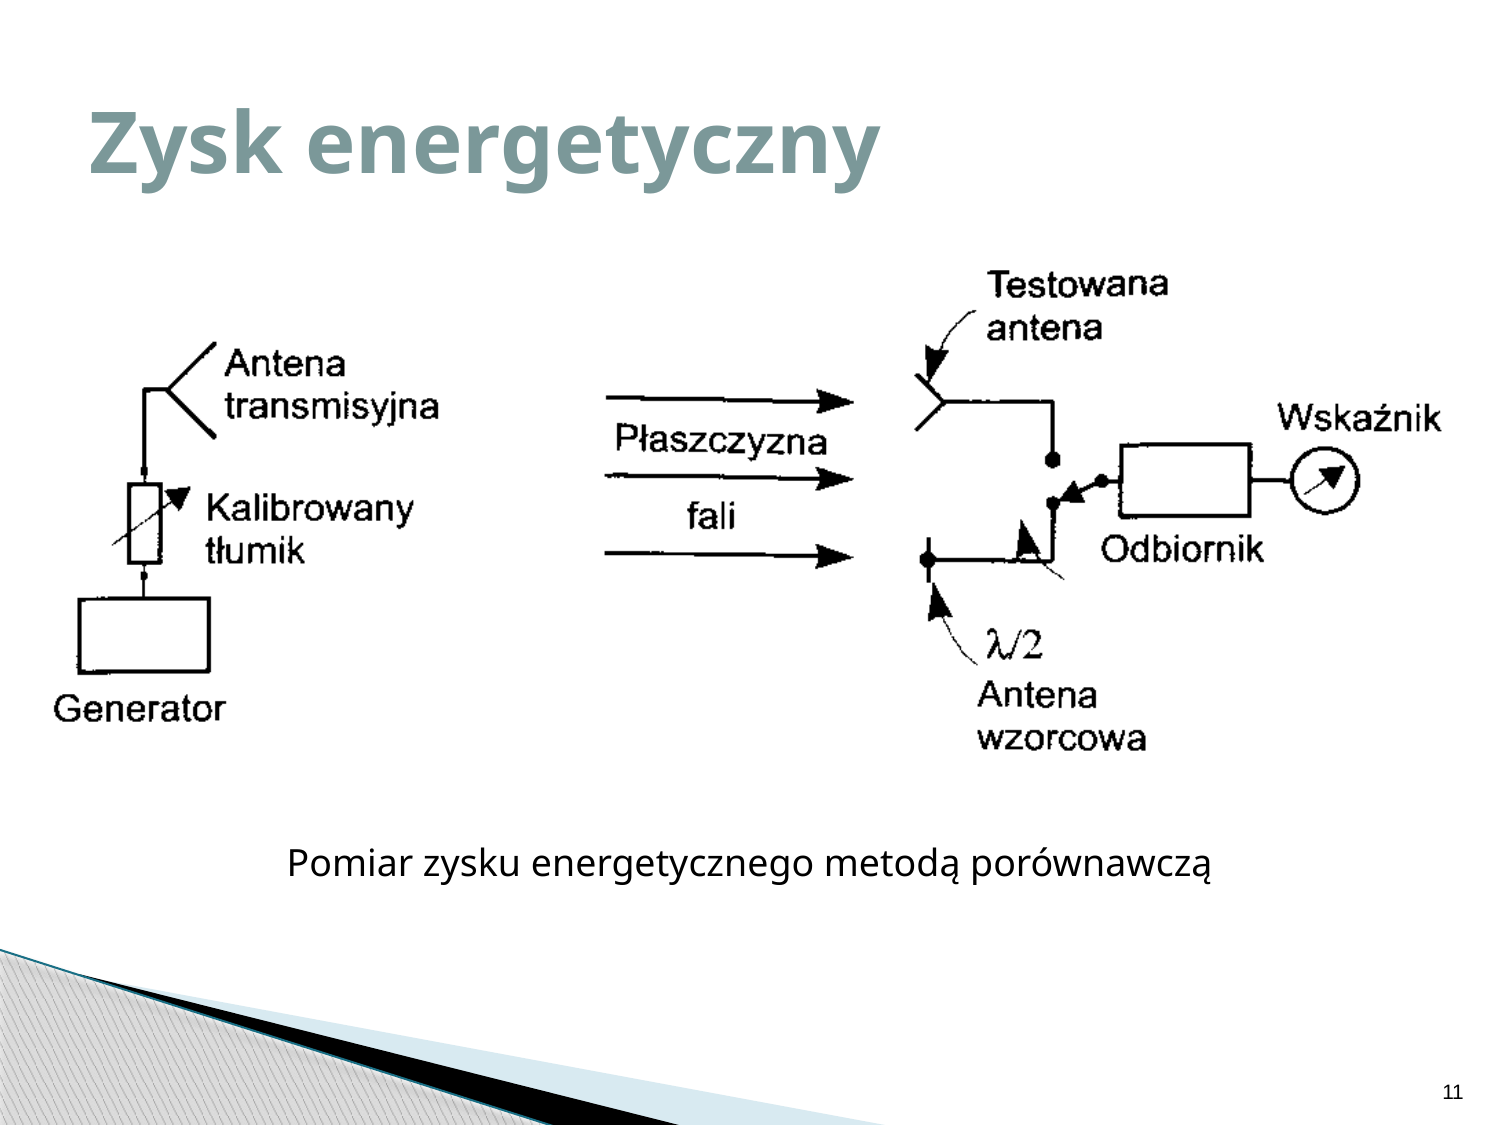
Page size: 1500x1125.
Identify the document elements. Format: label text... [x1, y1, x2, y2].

slide_number 11 [1418, 1051, 1479, 1112]
picture [46, 269, 1454, 777]
text_box Pomiar zysku energetycznego metodą porównawczą [23, 831, 1477, 892]
title Zysk energetyczny [75, 45, 1425, 233]
